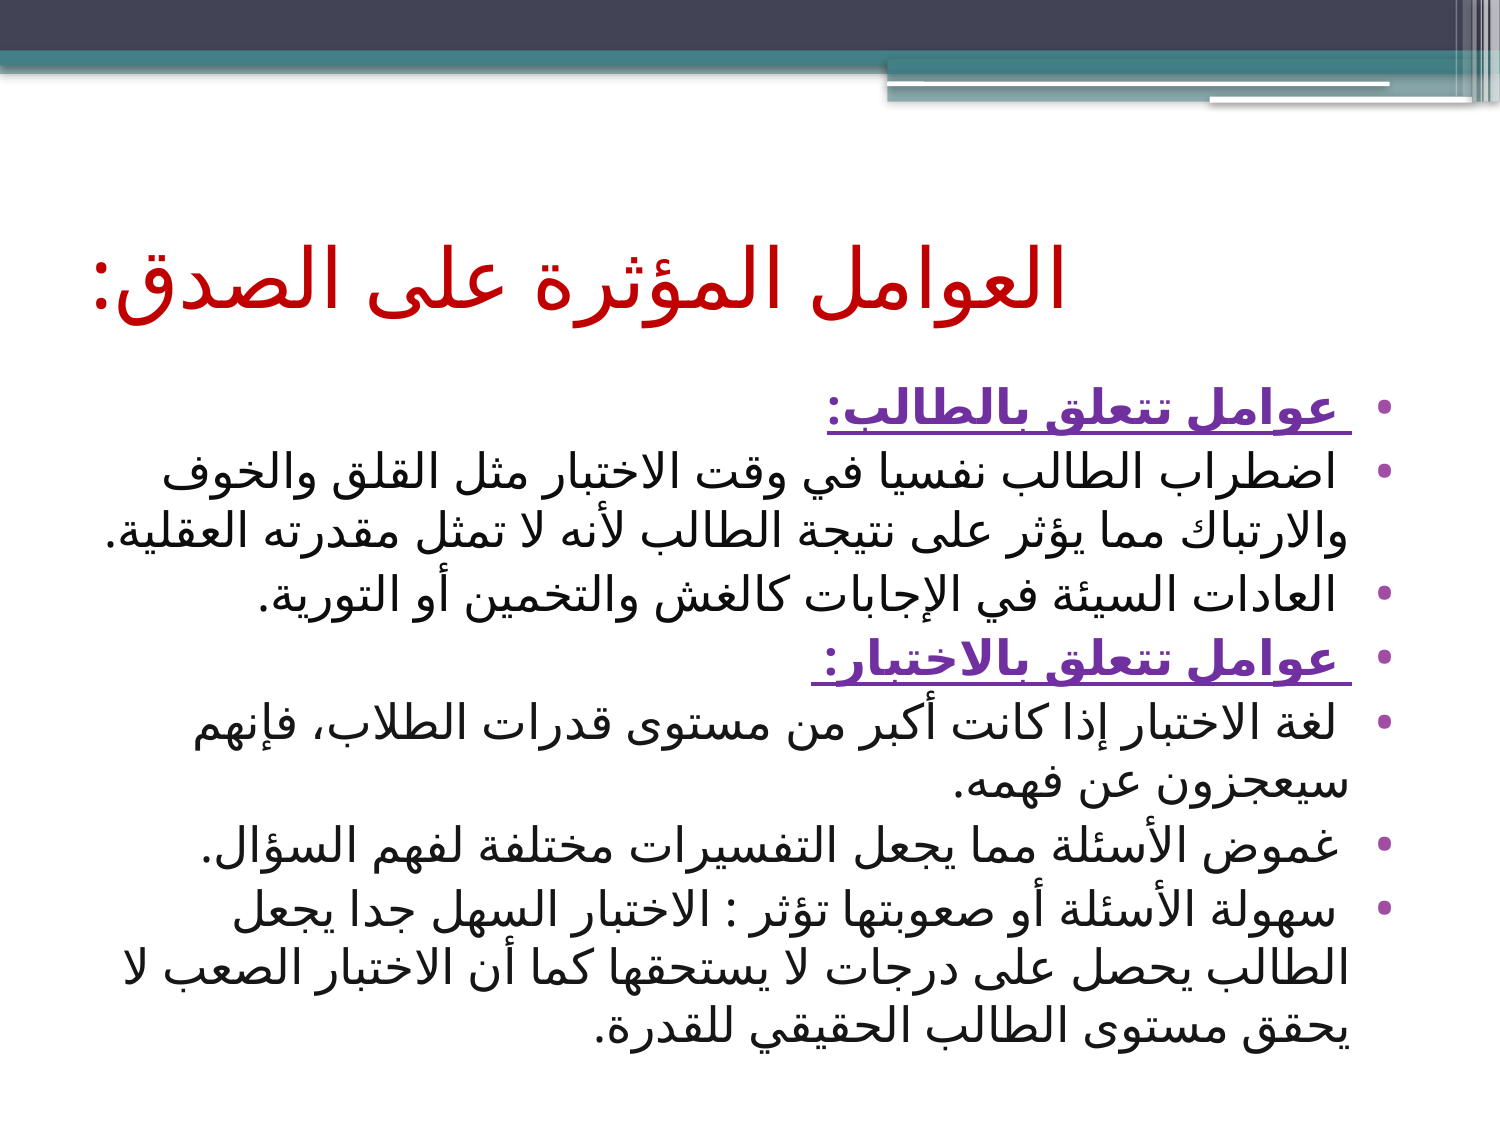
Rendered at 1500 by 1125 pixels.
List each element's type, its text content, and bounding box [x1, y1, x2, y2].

title العوامل المؤثرة على الصدق: [75, 187, 1425, 363]
list عوامل تتعلق بالطالب: اضطراب الطالب نفسيا في وقت الاختبار مثل القلق والخوف والارتباك مما يؤثر على نتيجة الطالب لأنه لا تمثل مقدرته العقلية. العادات السيئة في الإجابات كالغش والتخمين أو التورية. عوامل تتعلق بالاختبار: لغة الاختبار إذا كانت أكبر من مستوى قدرات الطلاب، فإنهم سيعجزون عن فهمه. غموض الأسئلة مما يجعل التفسيرات مختلفة لفهم السؤال. سهولة الأسئلة أو صعوبتها تؤثر : الاختبار السهل جدا يجعل الطالب يحصل على درجات لا يستحقها كما أن الاختبار الصعب لا يحقق مستوى الطالب الحقيقي للقدرة. [75, 368, 1425, 1079]
